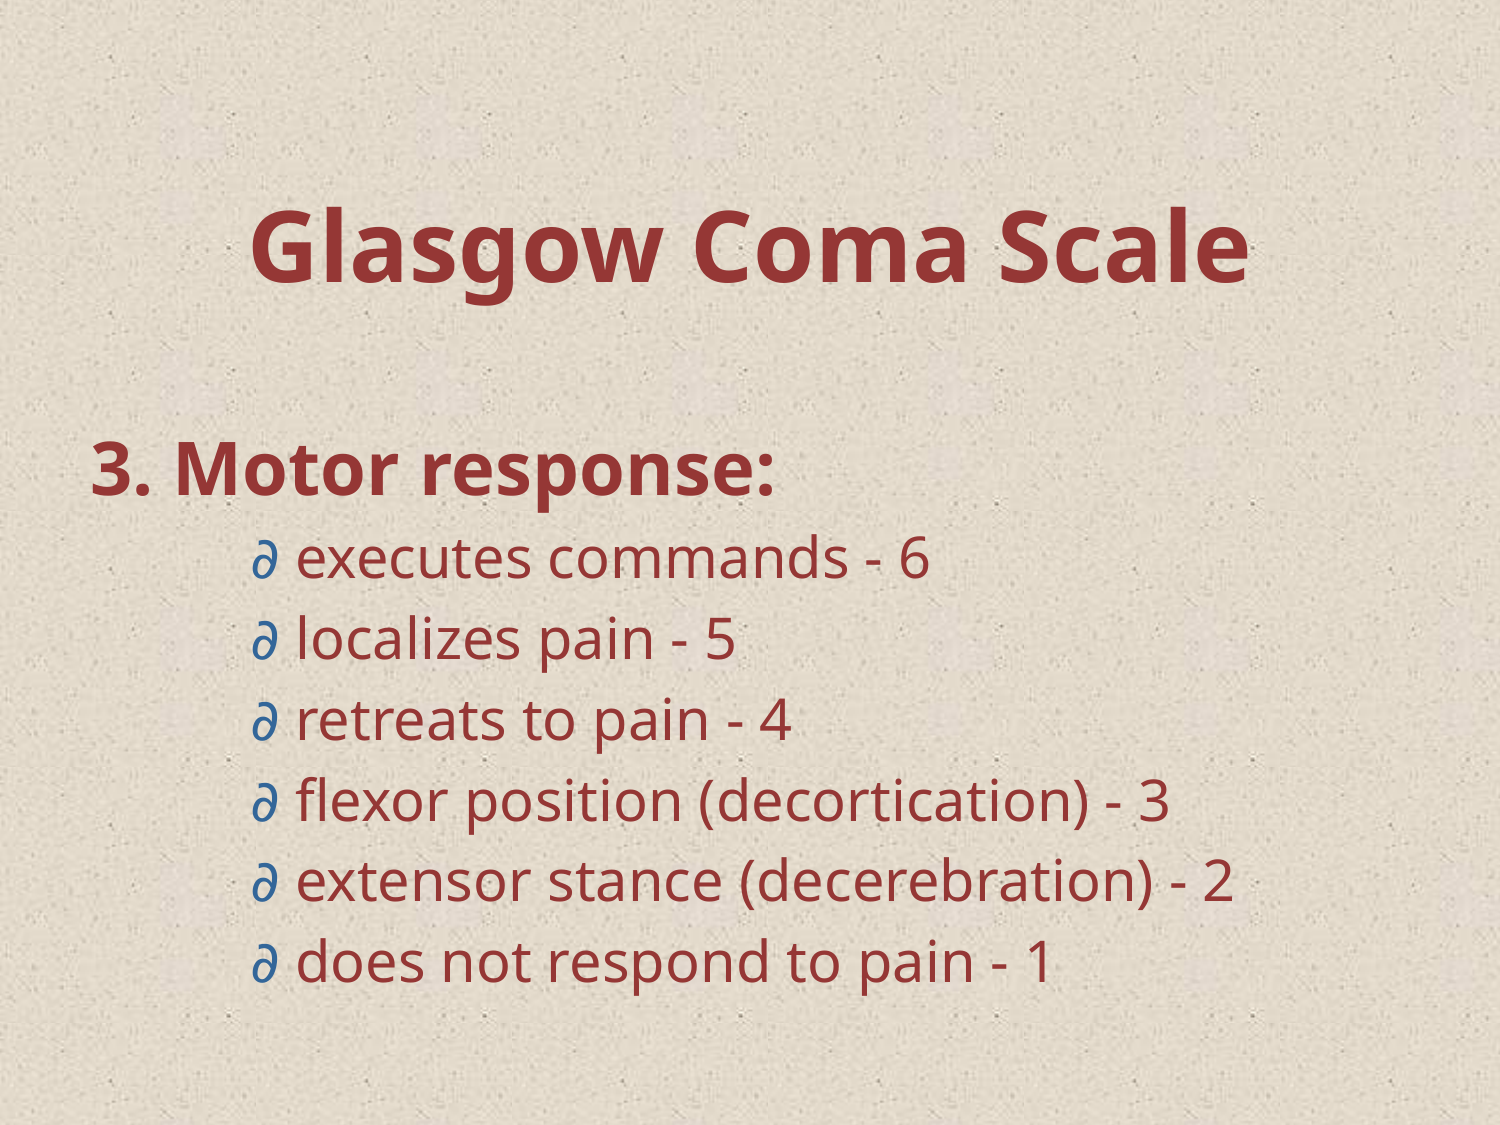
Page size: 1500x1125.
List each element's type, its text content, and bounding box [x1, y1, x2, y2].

list Glasgow Coma Scale 3. Motor response: ∂ executes commands - 6 ∂ localizes pain - 5 ∂ retreats to pain - 4 ∂ flexor position (decortication) - 3 ∂ extensor stance (decerebration) - 2 ∂ does not respond to pain - 1 [75, 175, 1425, 1005]
picture [0, 0, 1500, 1125]
